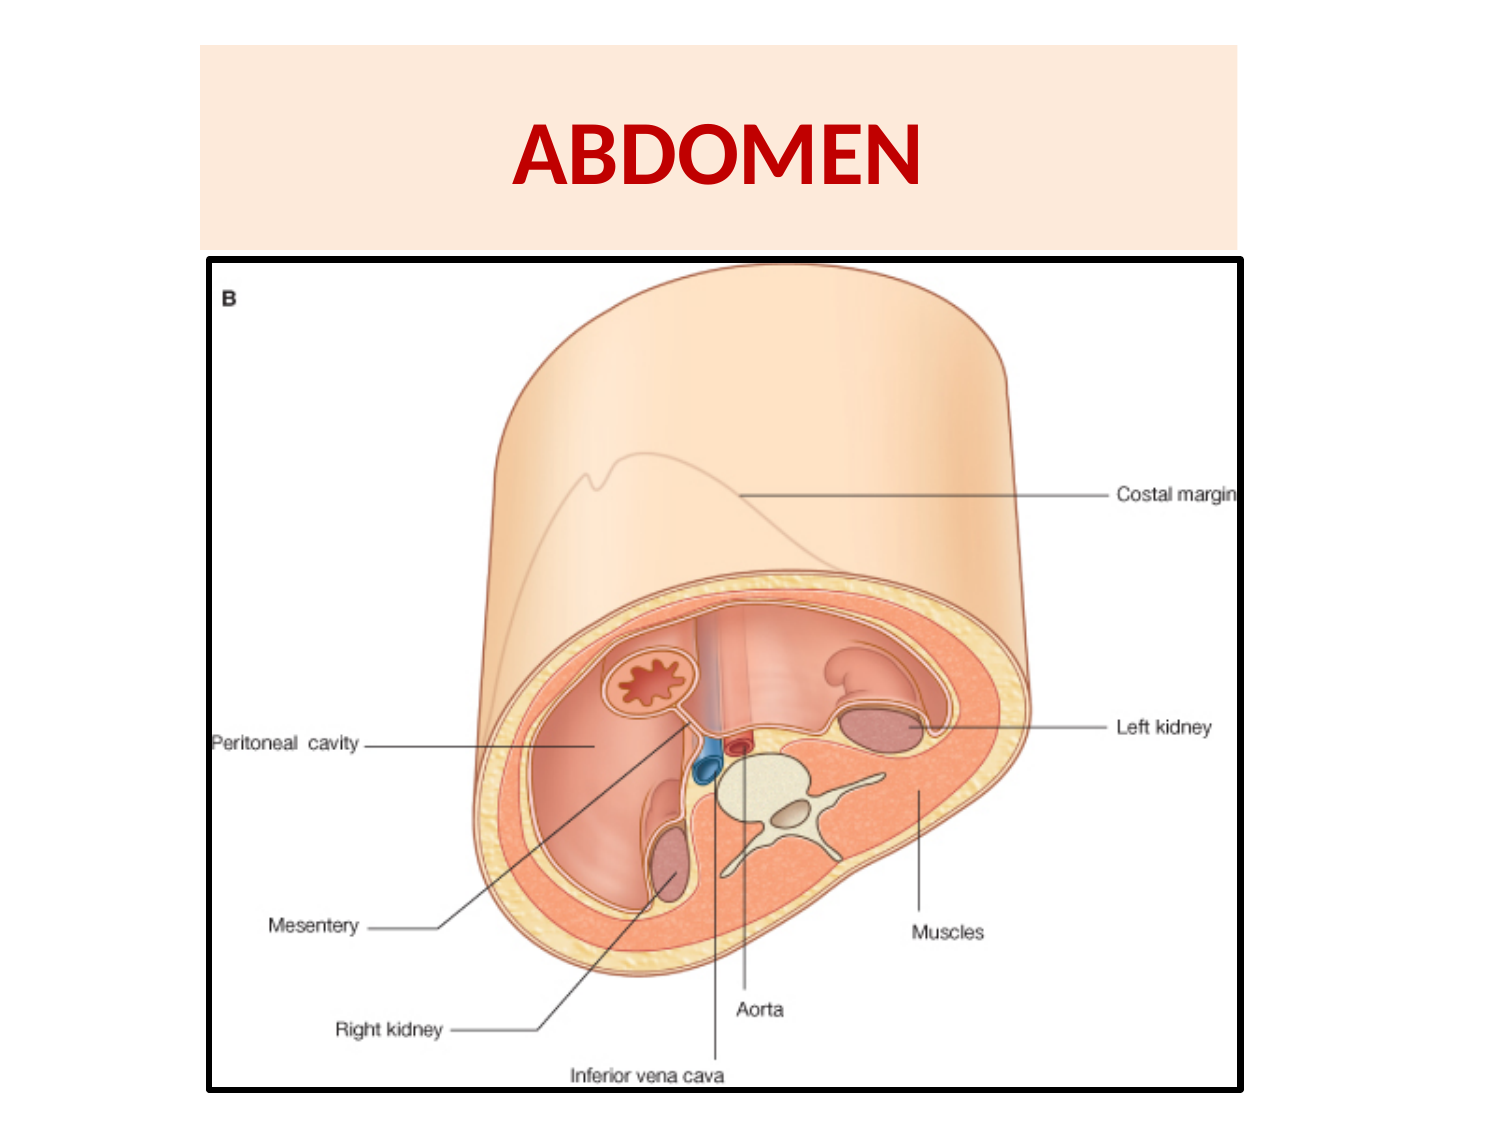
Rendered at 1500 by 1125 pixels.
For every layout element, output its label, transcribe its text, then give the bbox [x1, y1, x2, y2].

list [212, 262, 1238, 1087]
title ABDOMEN [200, 45, 1238, 250]
